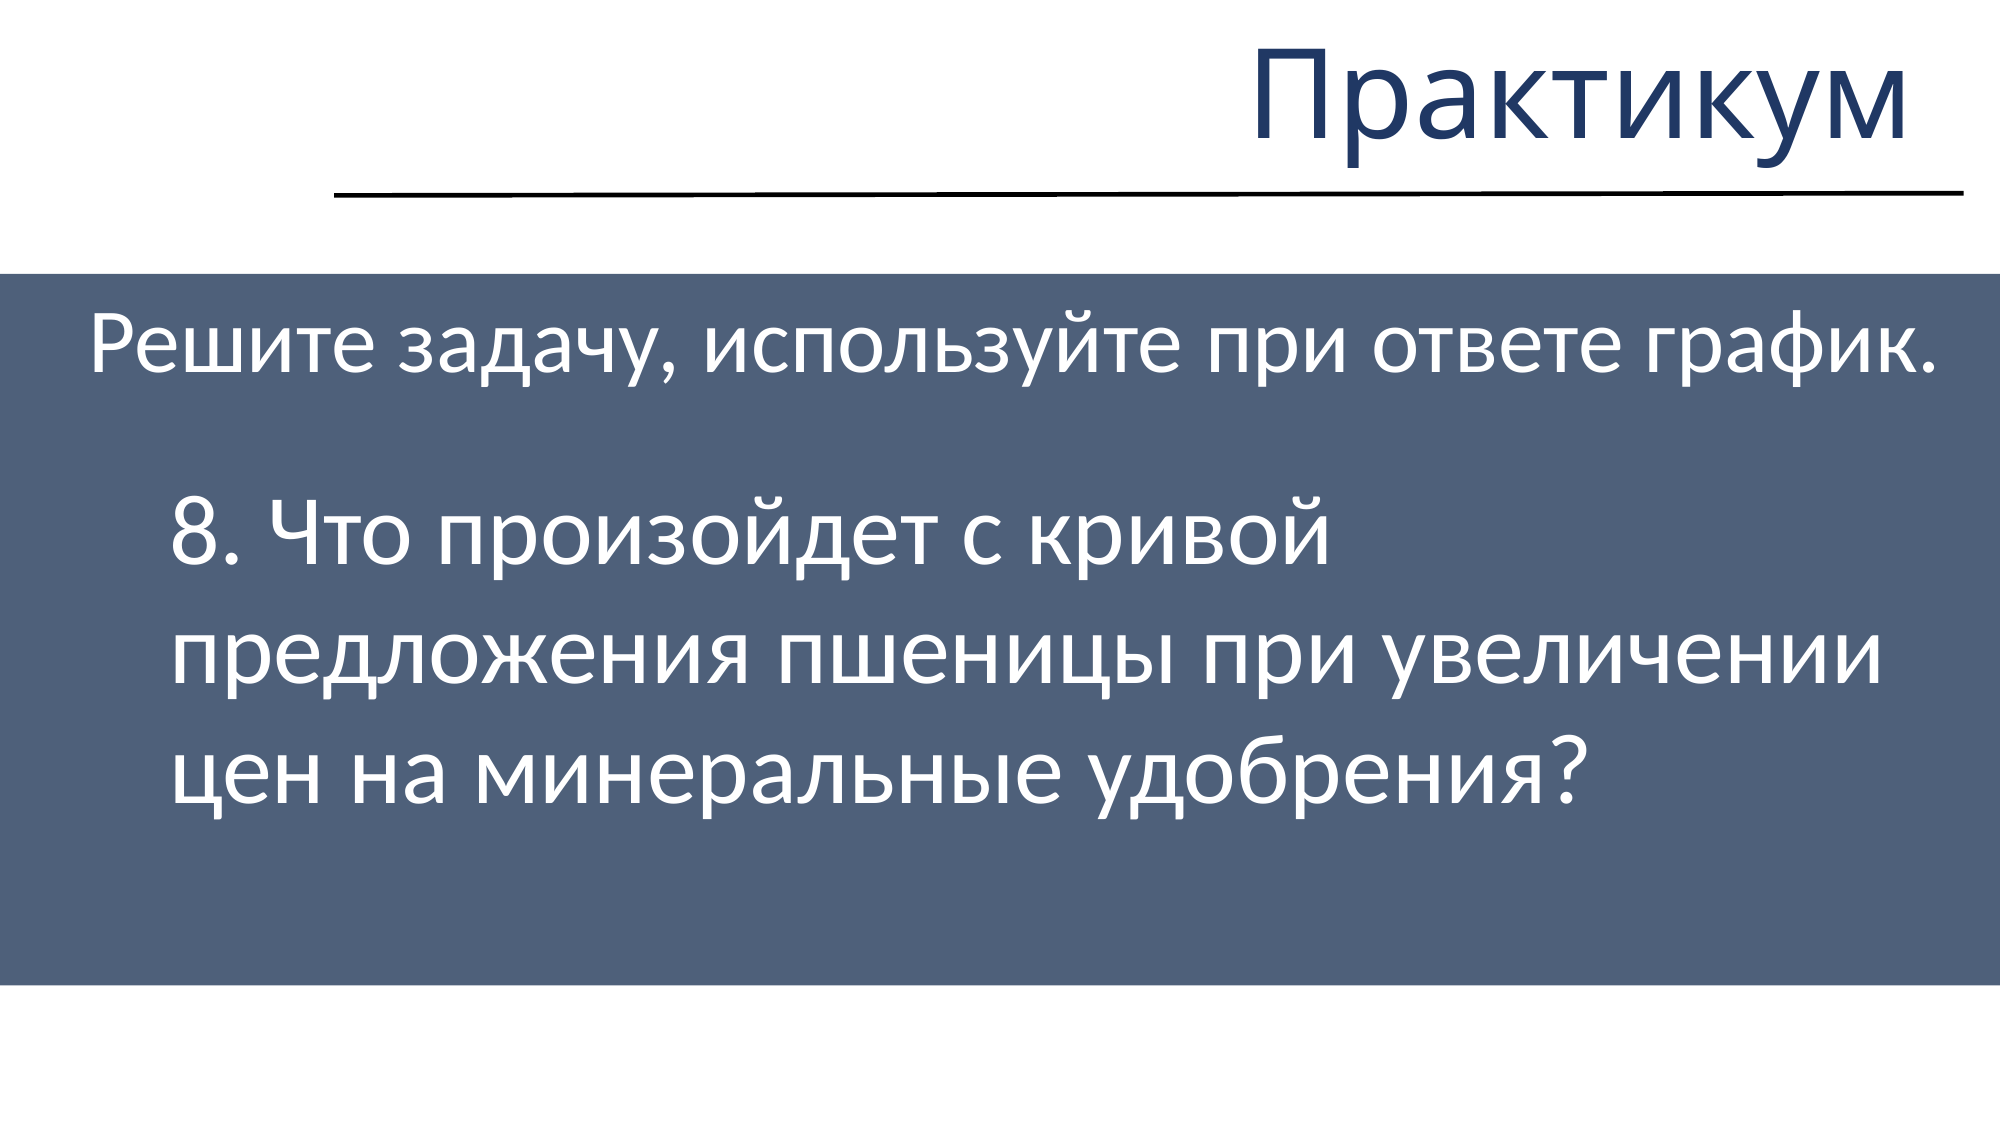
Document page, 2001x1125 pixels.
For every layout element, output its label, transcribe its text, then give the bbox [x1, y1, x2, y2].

text_box 8. Что произойдет с кривой предложения пшеницы при увеличении цен на минеральные удобрения? [154, 456, 1930, 952]
text_box Практикум [802, 0, 1930, 192]
text_box Решите задачу, используйте при ответе график. [73, 273, 2000, 399]
text_box [0, 273, 2000, 986]
